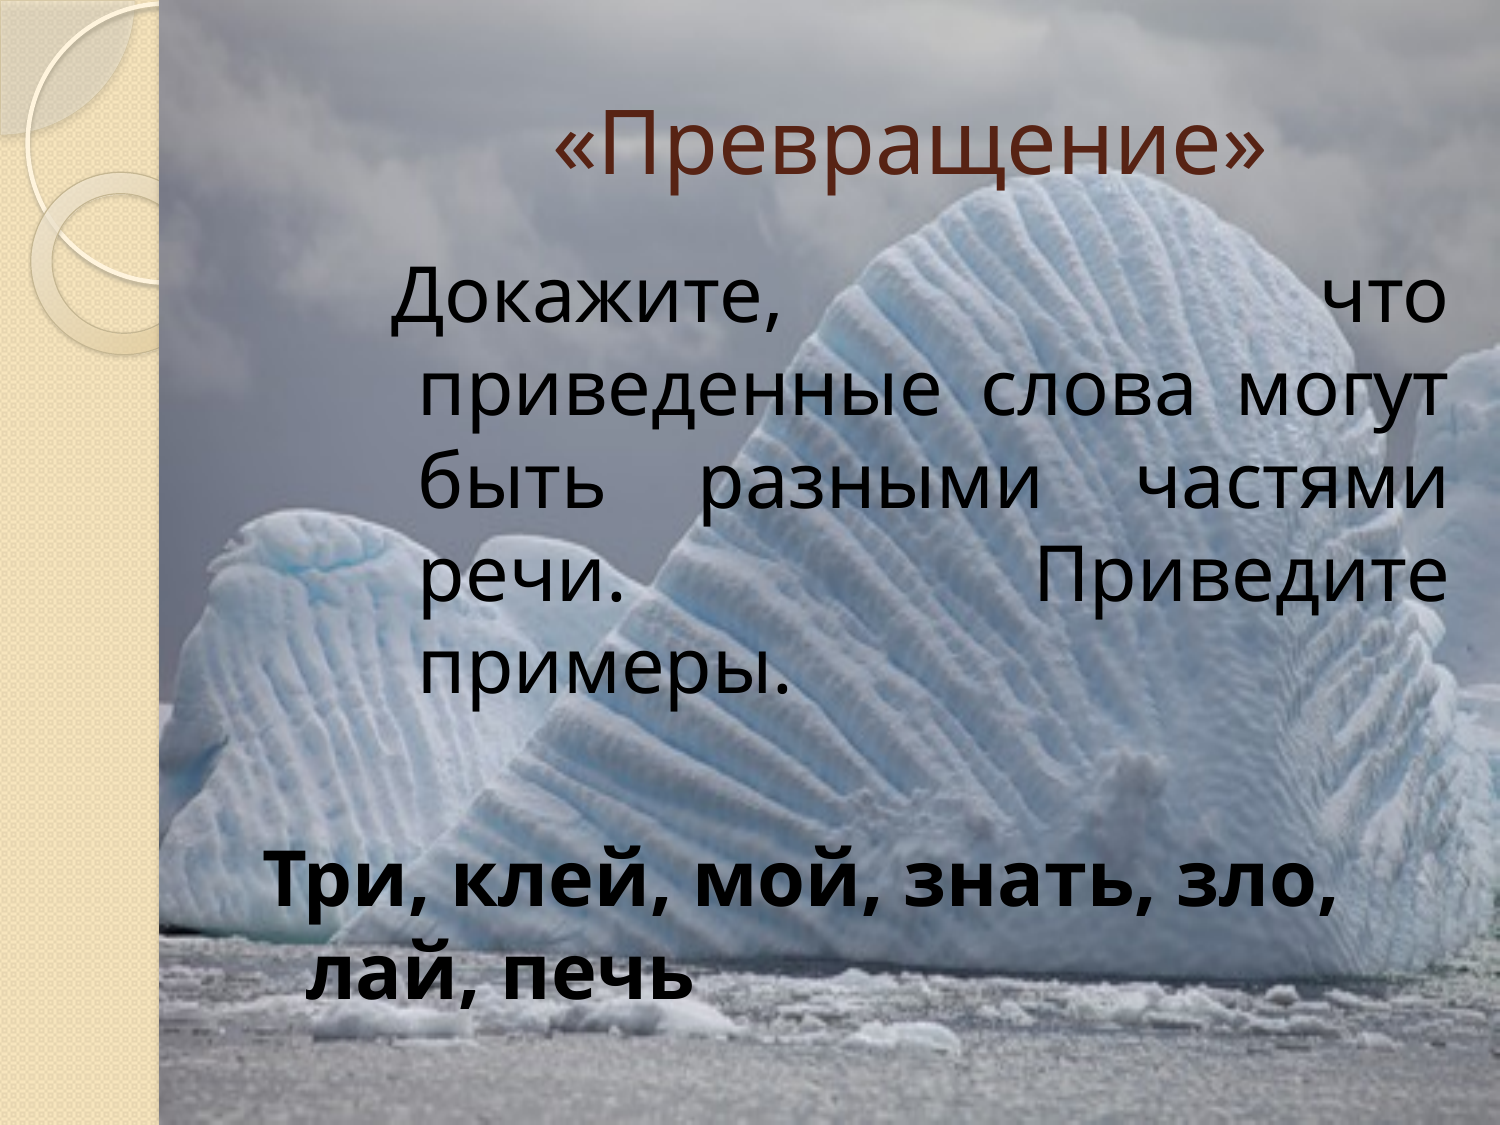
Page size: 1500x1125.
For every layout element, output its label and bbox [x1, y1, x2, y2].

picture [159, 0, 1500, 1125]
